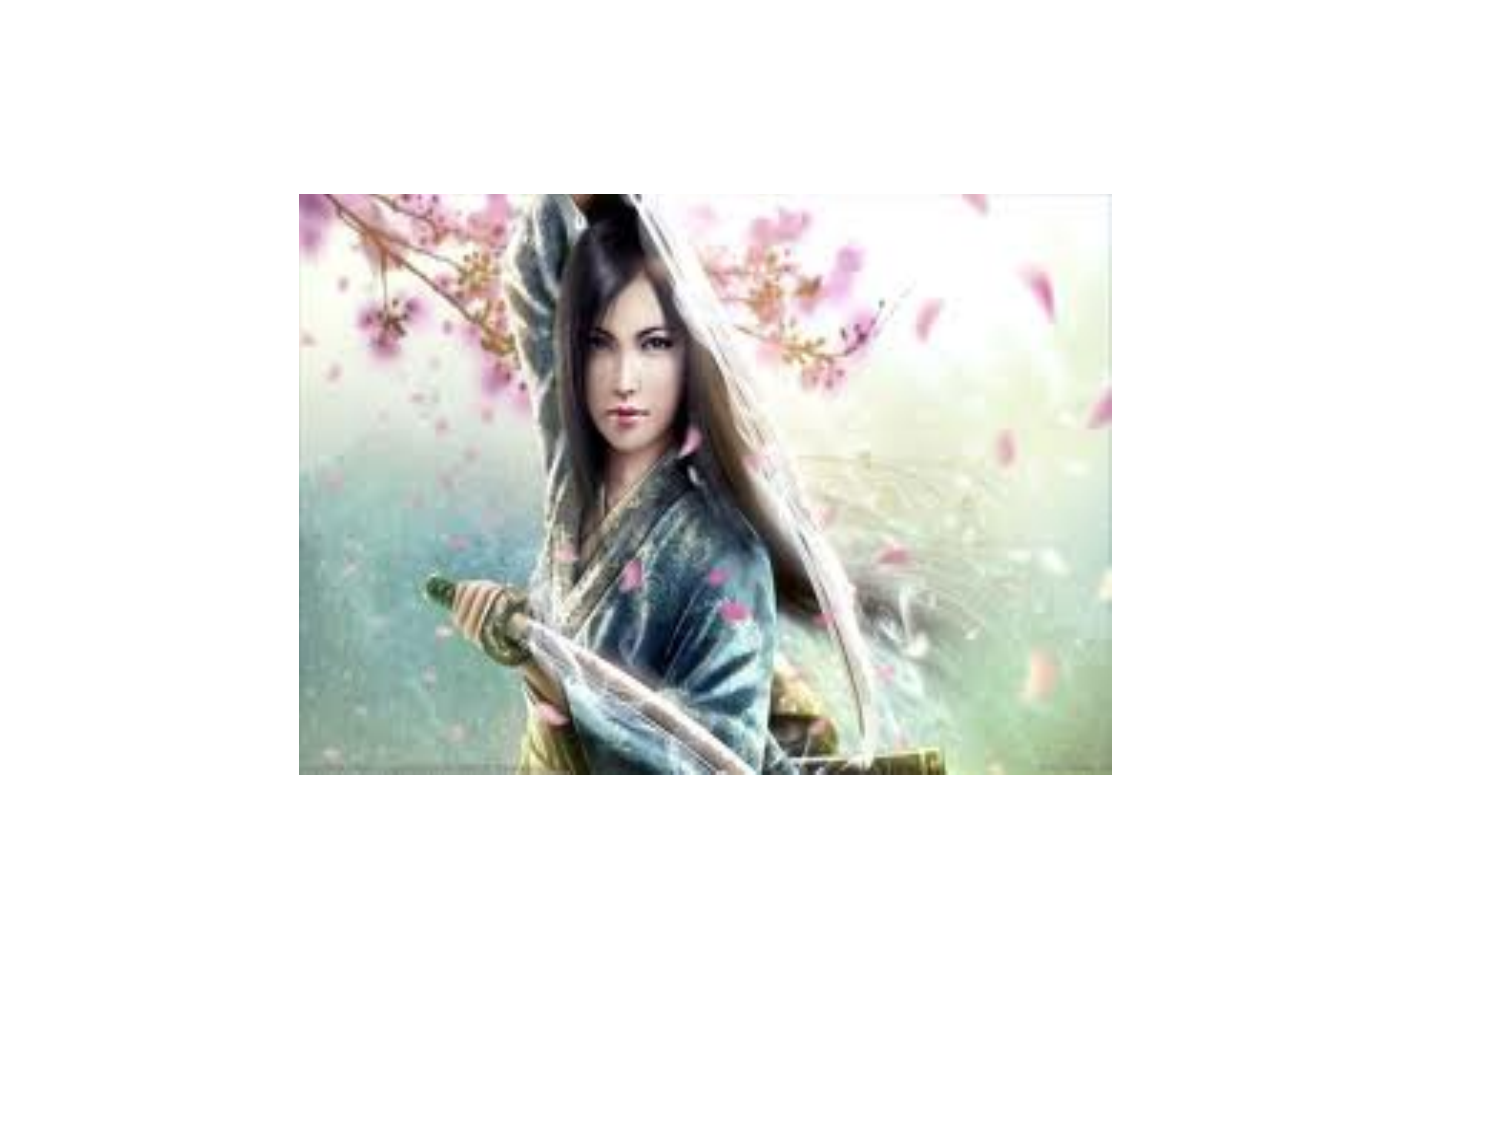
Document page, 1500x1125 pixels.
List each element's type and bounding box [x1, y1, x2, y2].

picture [299, 194, 1112, 776]
